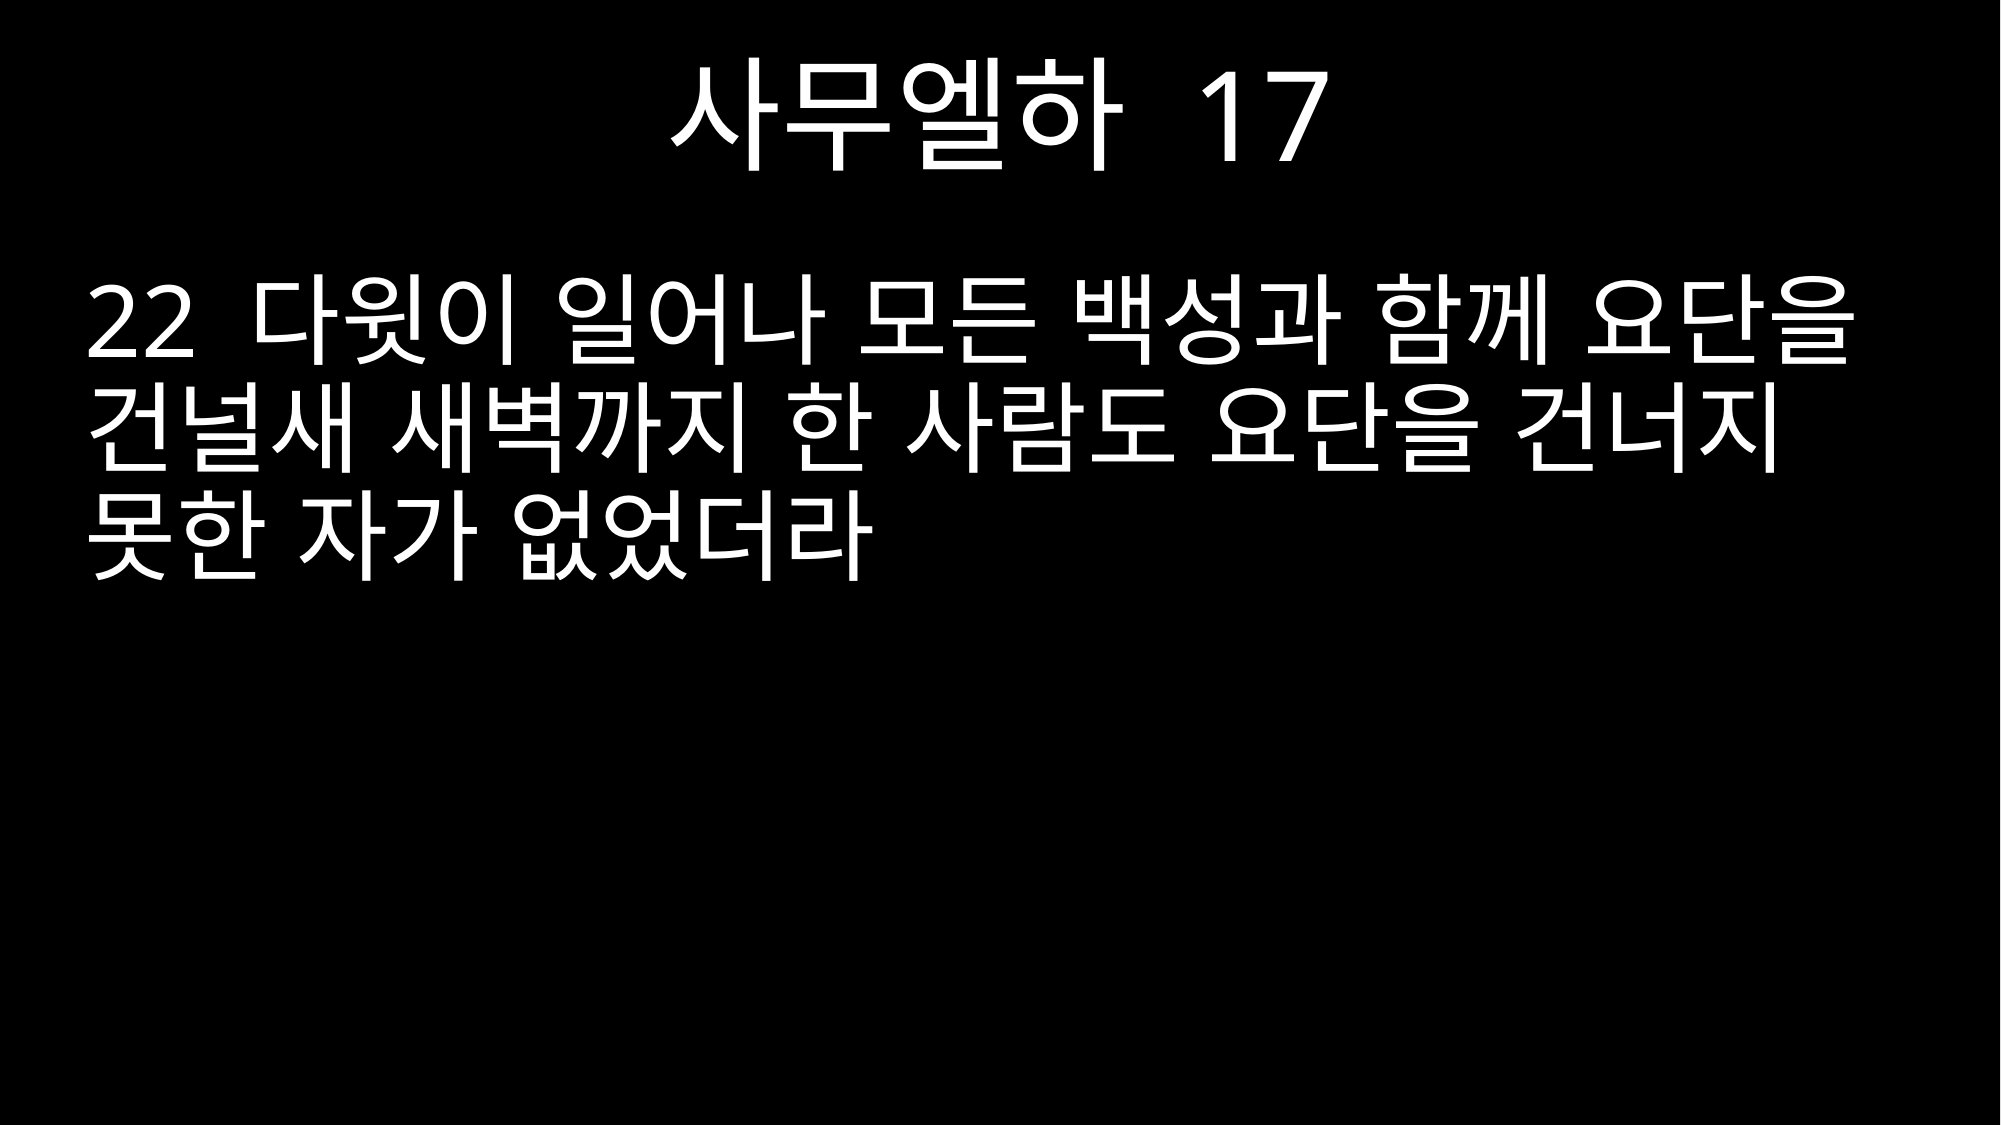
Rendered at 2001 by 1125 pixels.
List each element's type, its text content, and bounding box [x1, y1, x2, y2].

list 22 다윗이 일어나 모든 백성과 함께 요단을 건널새 새벽까지 한 사람도 요단을 건너지 못한 자가 없었더라 [69, 263, 1953, 423]
picture [0, 0, 2001, 1125]
footer 사무엘하 17 [0, 32, 2000, 192]
